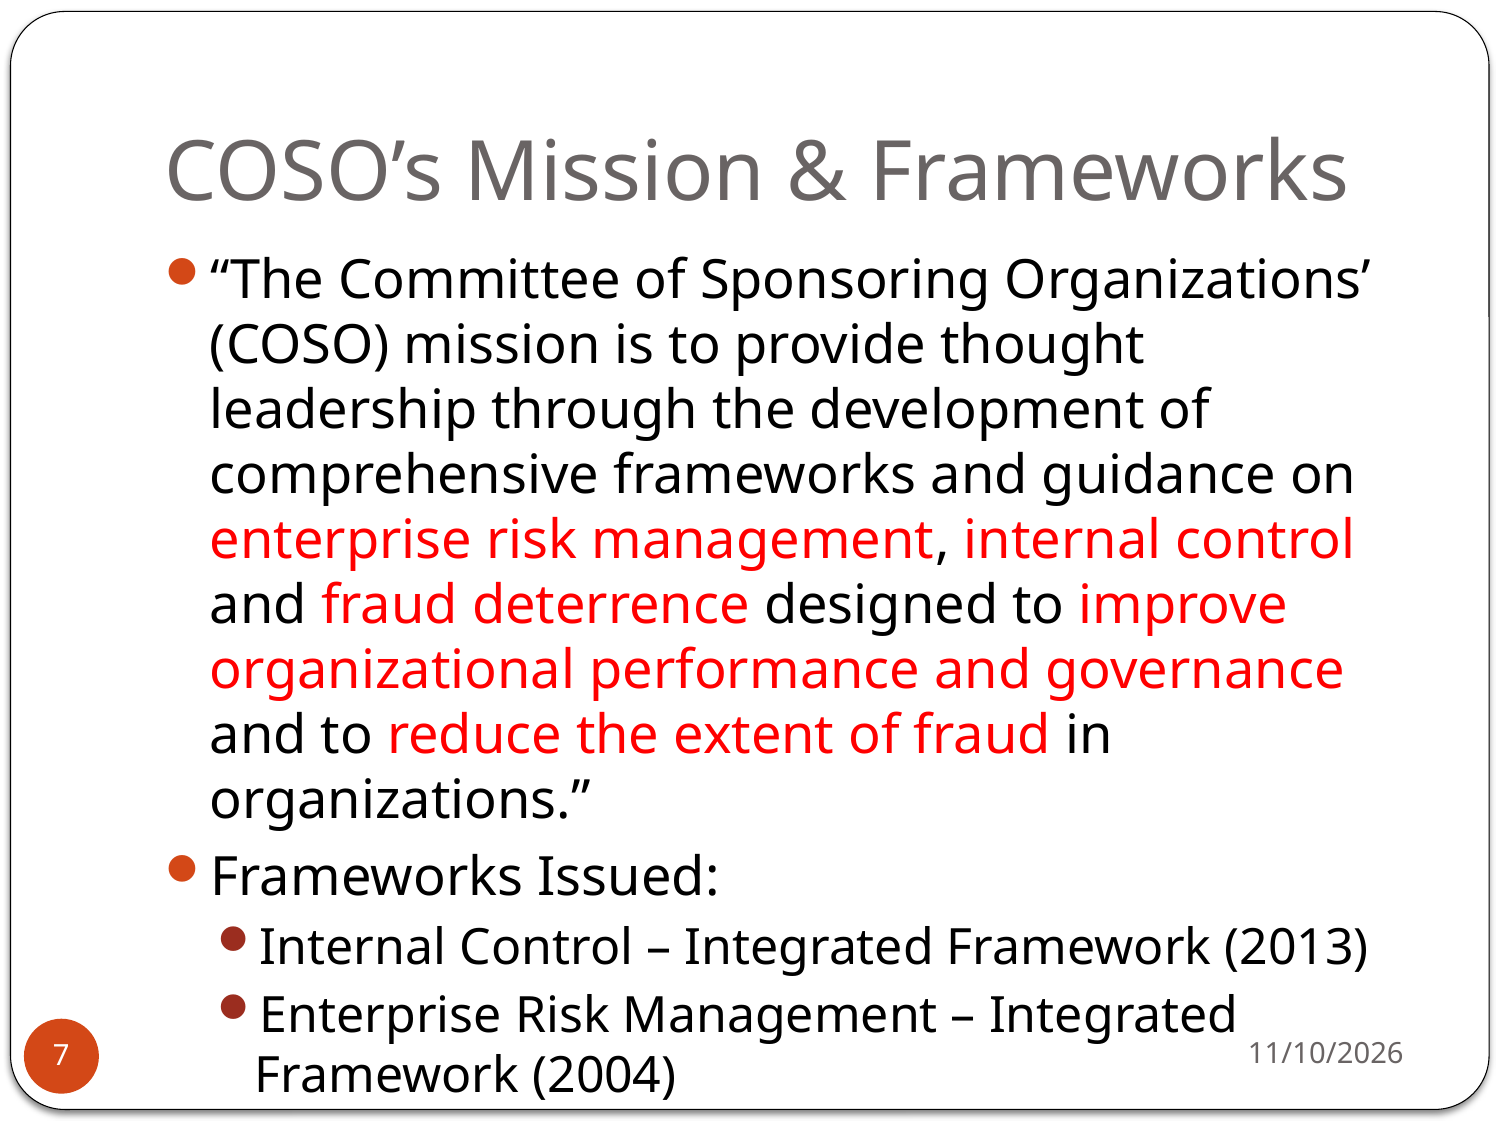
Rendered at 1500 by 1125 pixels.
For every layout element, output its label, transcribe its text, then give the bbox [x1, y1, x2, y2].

list “The Committee of Sponsoring Organizations’ (COSO) mission is to provide thought leadership through the development of comprehensive frameworks and guidance on enterprise risk management, internal control and fraud deterrence designed to improve organizational performance and governance and to reduce the extent of fraud in organizations.” Frameworks Issued: Internal Control – Integrated Framework (2013) Enterprise Risk Management – Integrated Framework (2004) [150, 237, 1425, 988]
slide_number 7 [23, 1018, 99, 1094]
title COSO’s Mission & Frameworks [150, 45, 1425, 233]
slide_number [1012, 1015, 1419, 1094]
